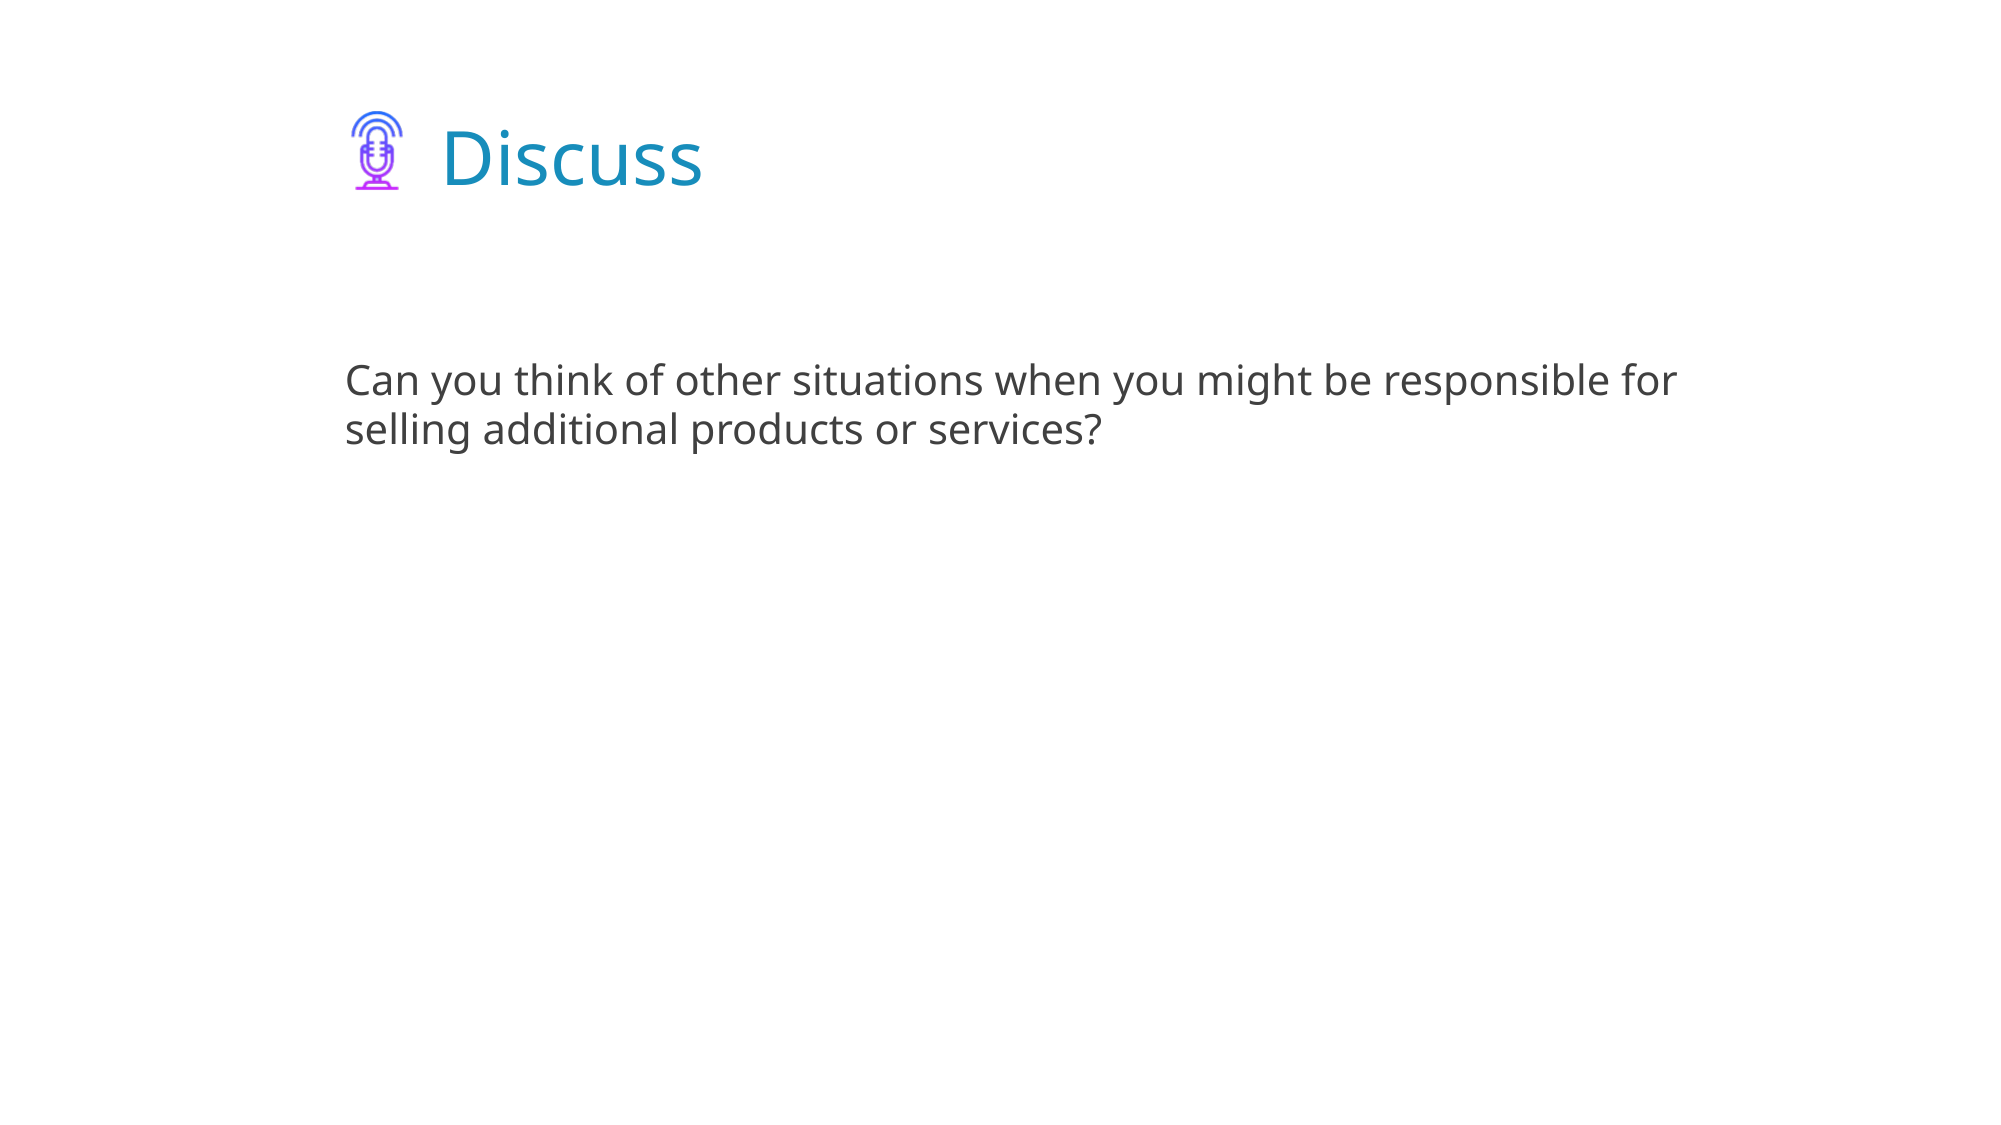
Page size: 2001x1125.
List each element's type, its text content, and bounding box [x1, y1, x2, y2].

list Can you think of other situations when you might be responsible for selling additional products or services? [329, 345, 1793, 1069]
title Discuss [425, 102, 1888, 313]
picture [329, 102, 425, 199]
